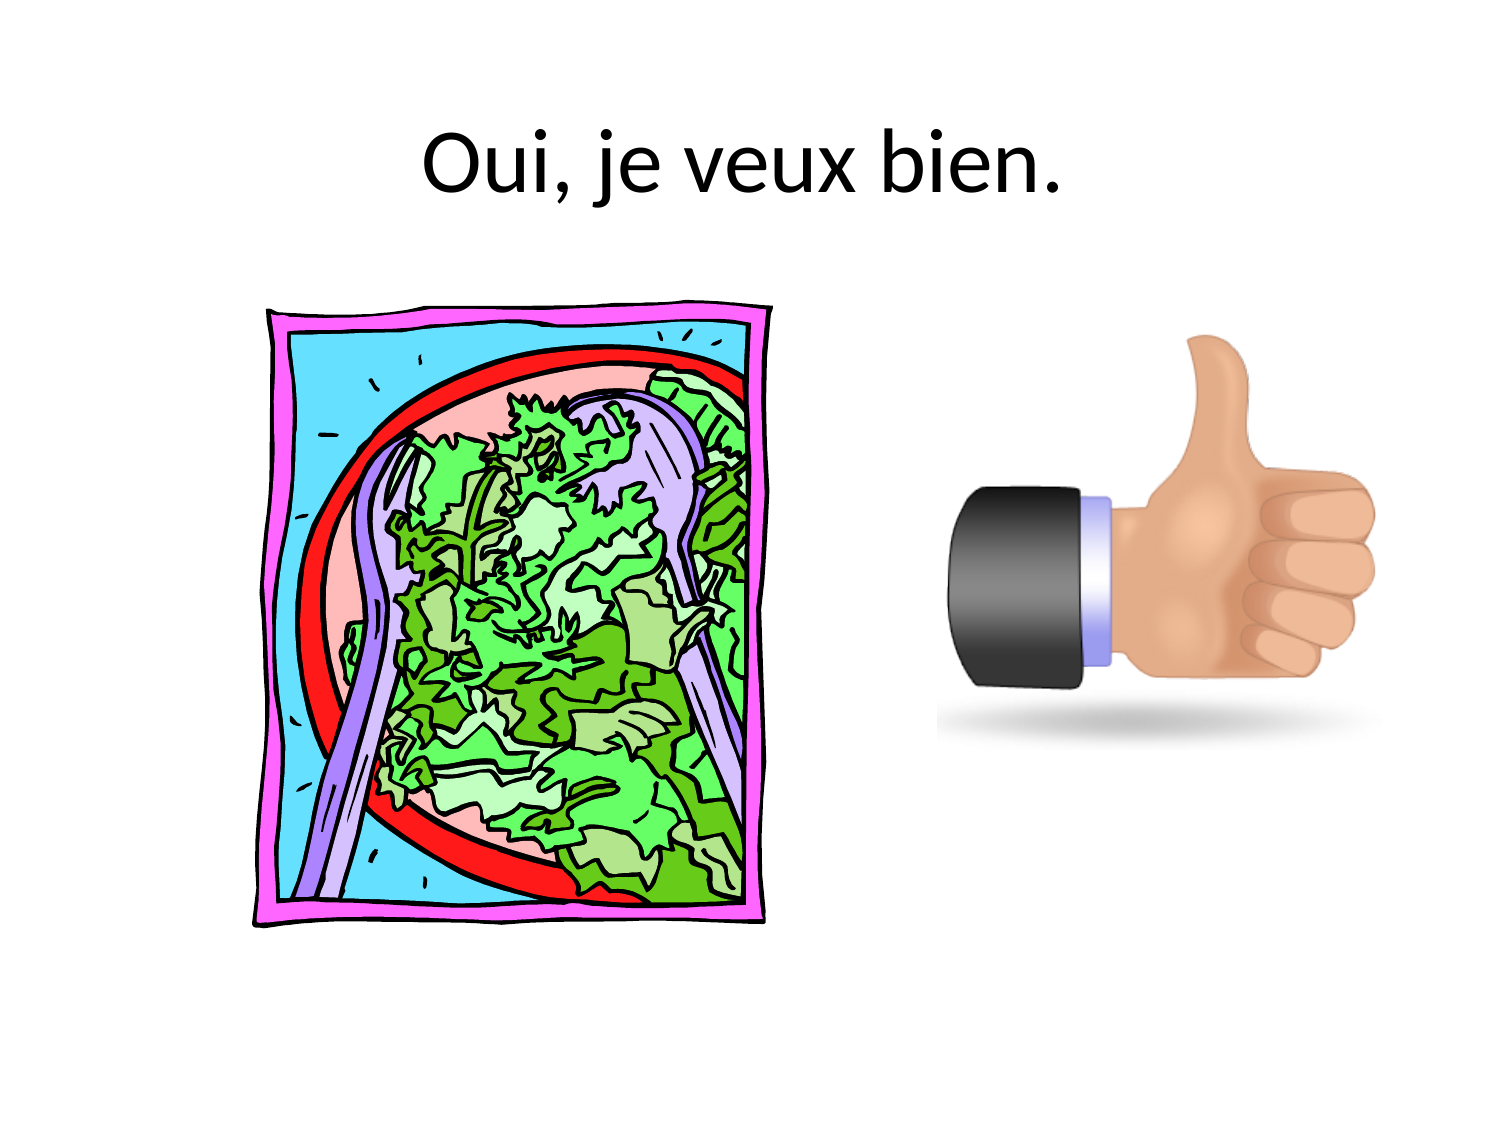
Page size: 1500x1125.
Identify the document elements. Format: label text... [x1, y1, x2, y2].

picture [937, 299, 1388, 751]
picture [249, 299, 775, 931]
title Oui, je veux bien. [37, 62, 1450, 250]
